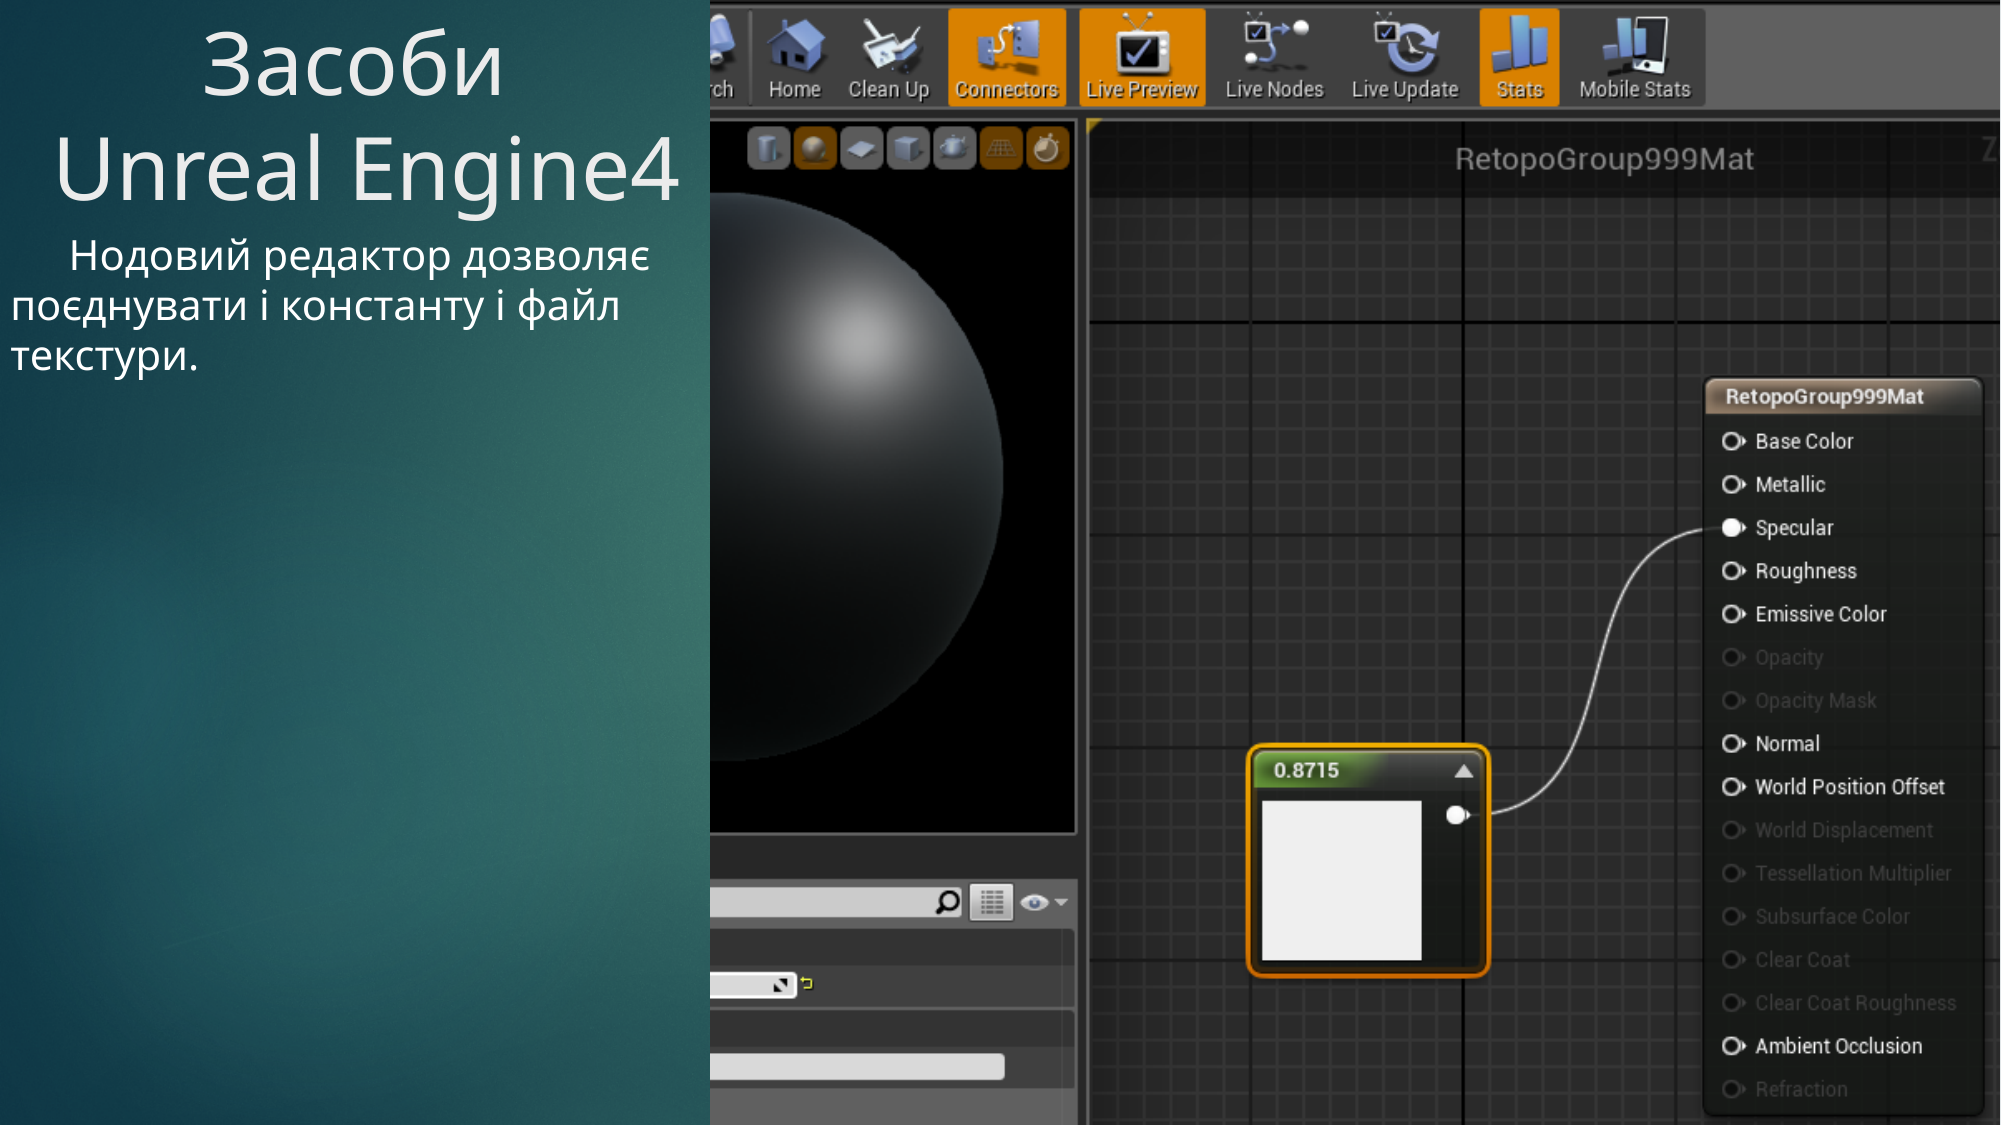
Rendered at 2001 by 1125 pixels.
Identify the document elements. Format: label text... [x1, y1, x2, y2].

title Засоби Unreal Engine4 [0, 0, 708, 218]
list Нодовий редактор дозволяє поєднувати і константу і файл текстури. [0, 220, 704, 1125]
picture [709, 0, 2000, 1125]
